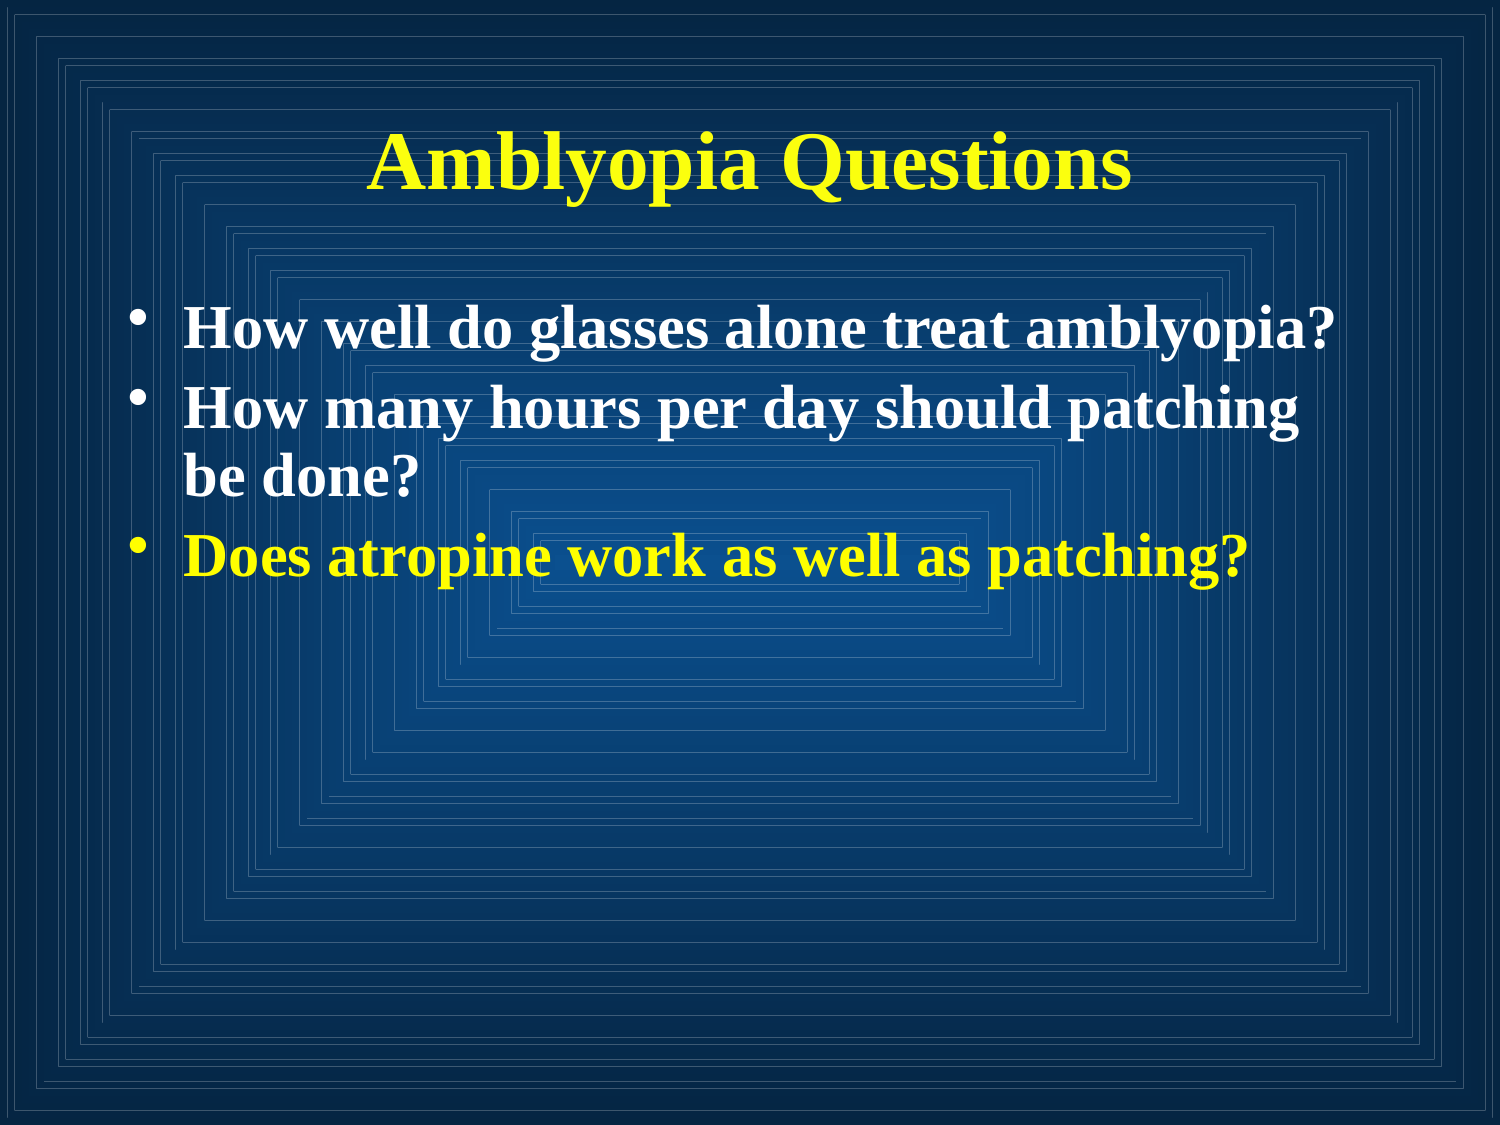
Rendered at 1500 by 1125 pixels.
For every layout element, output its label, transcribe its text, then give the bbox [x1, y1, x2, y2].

title Amblyopia Questions [112, 62, 1388, 250]
list How well do glasses alone treat amblyopia? How many hours per day should patching be done? Does atropine work as well as patching? [112, 287, 1388, 1025]
